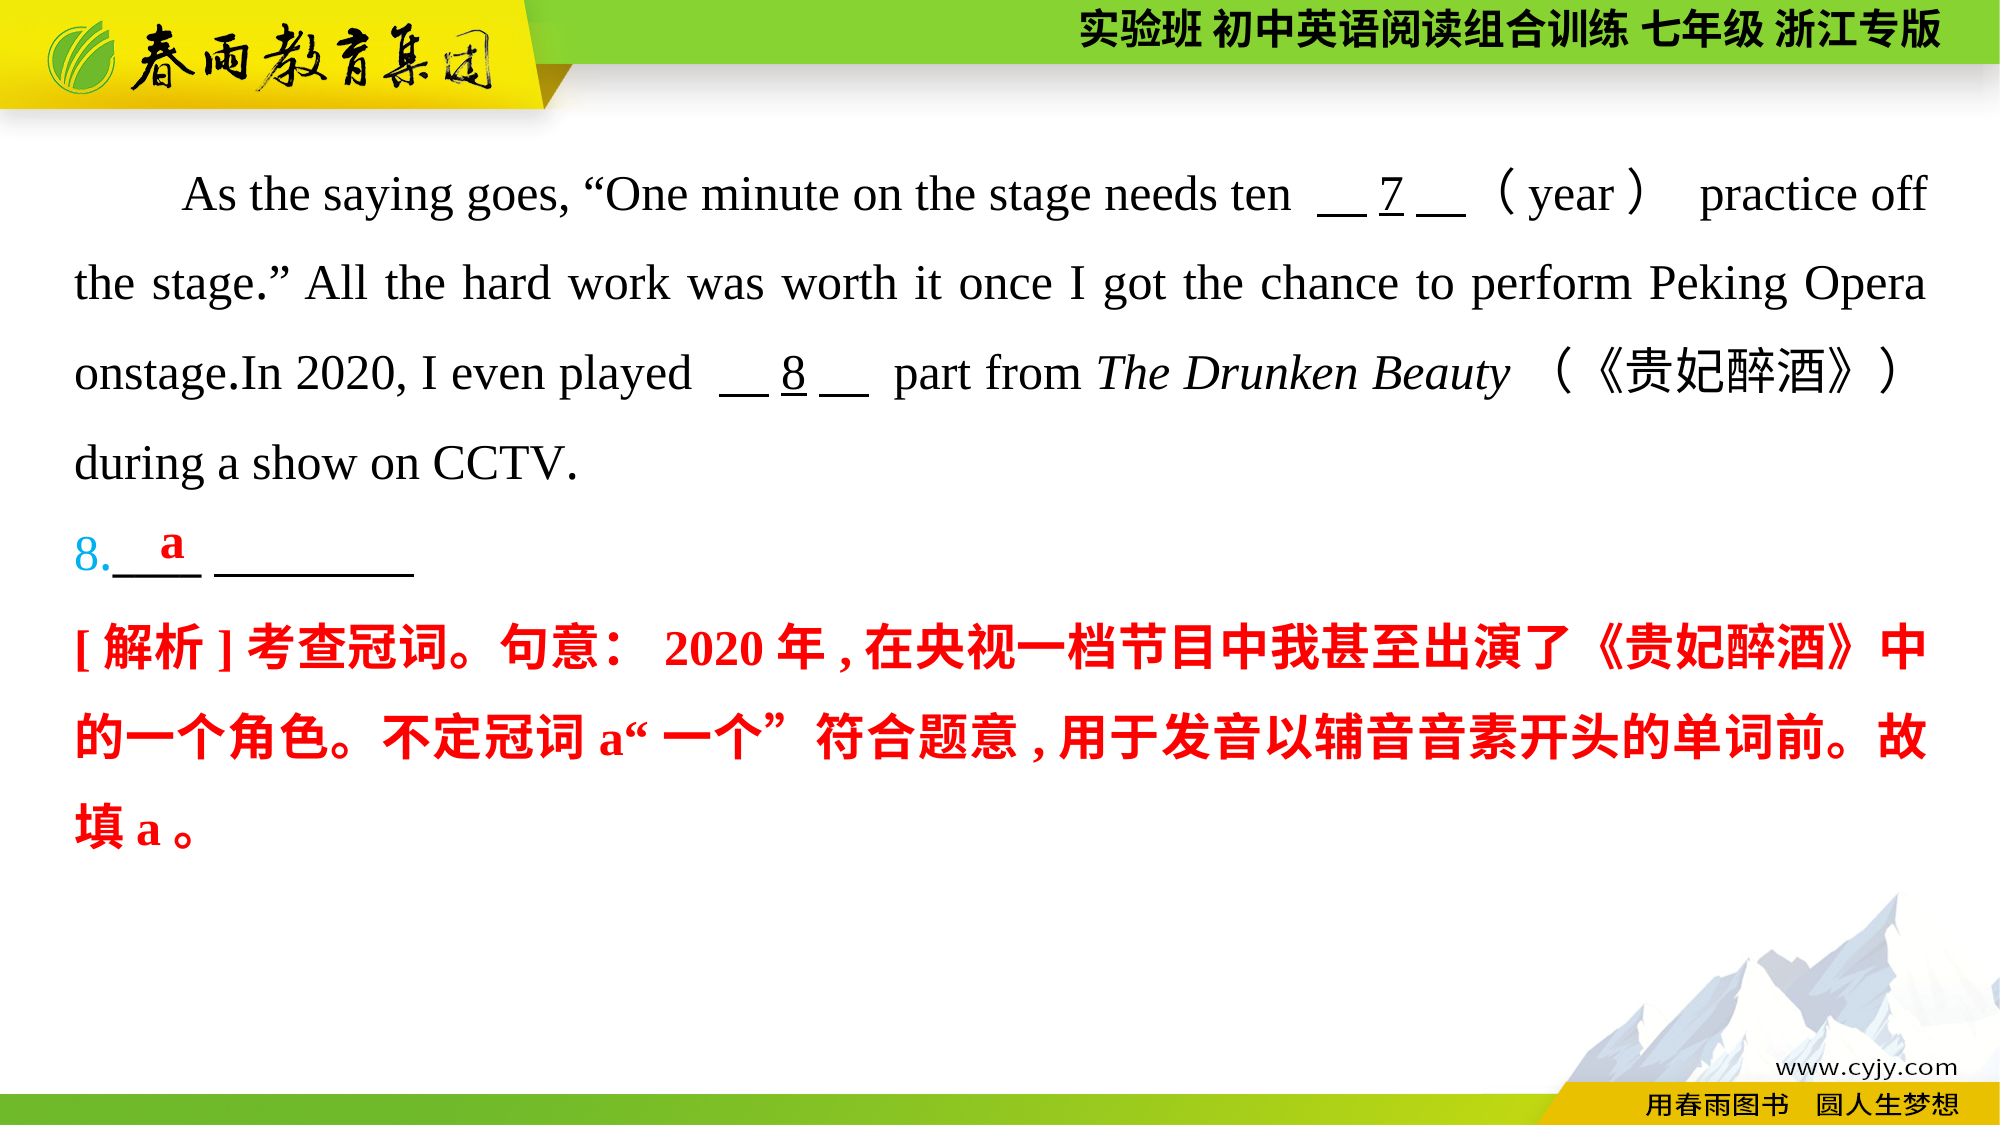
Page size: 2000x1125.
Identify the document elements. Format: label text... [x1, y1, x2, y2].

text_box [解析]考查冠词。句意：2020年,在央视一档节目中我甚至出演了《贵妃醉酒》中的一个角色。不定冠词a“一个”符合题意,用于发音以辅音音素开头的单词前。故填a。 [59, 577, 1944, 863]
text_box a [144, 501, 200, 577]
picture [0, 0, 2000, 1125]
list As the saying goes, “One minute on the stage needs ten 7 （year） practice off the stage.” All the hard work was worth it once I got the chance to perform Peking Opera onstage.In 2020, I even played 8 part from The Drunken Beauty（《贵妃醉酒》） during a show on CCTV. 8.____ [59, 122, 1944, 577]
